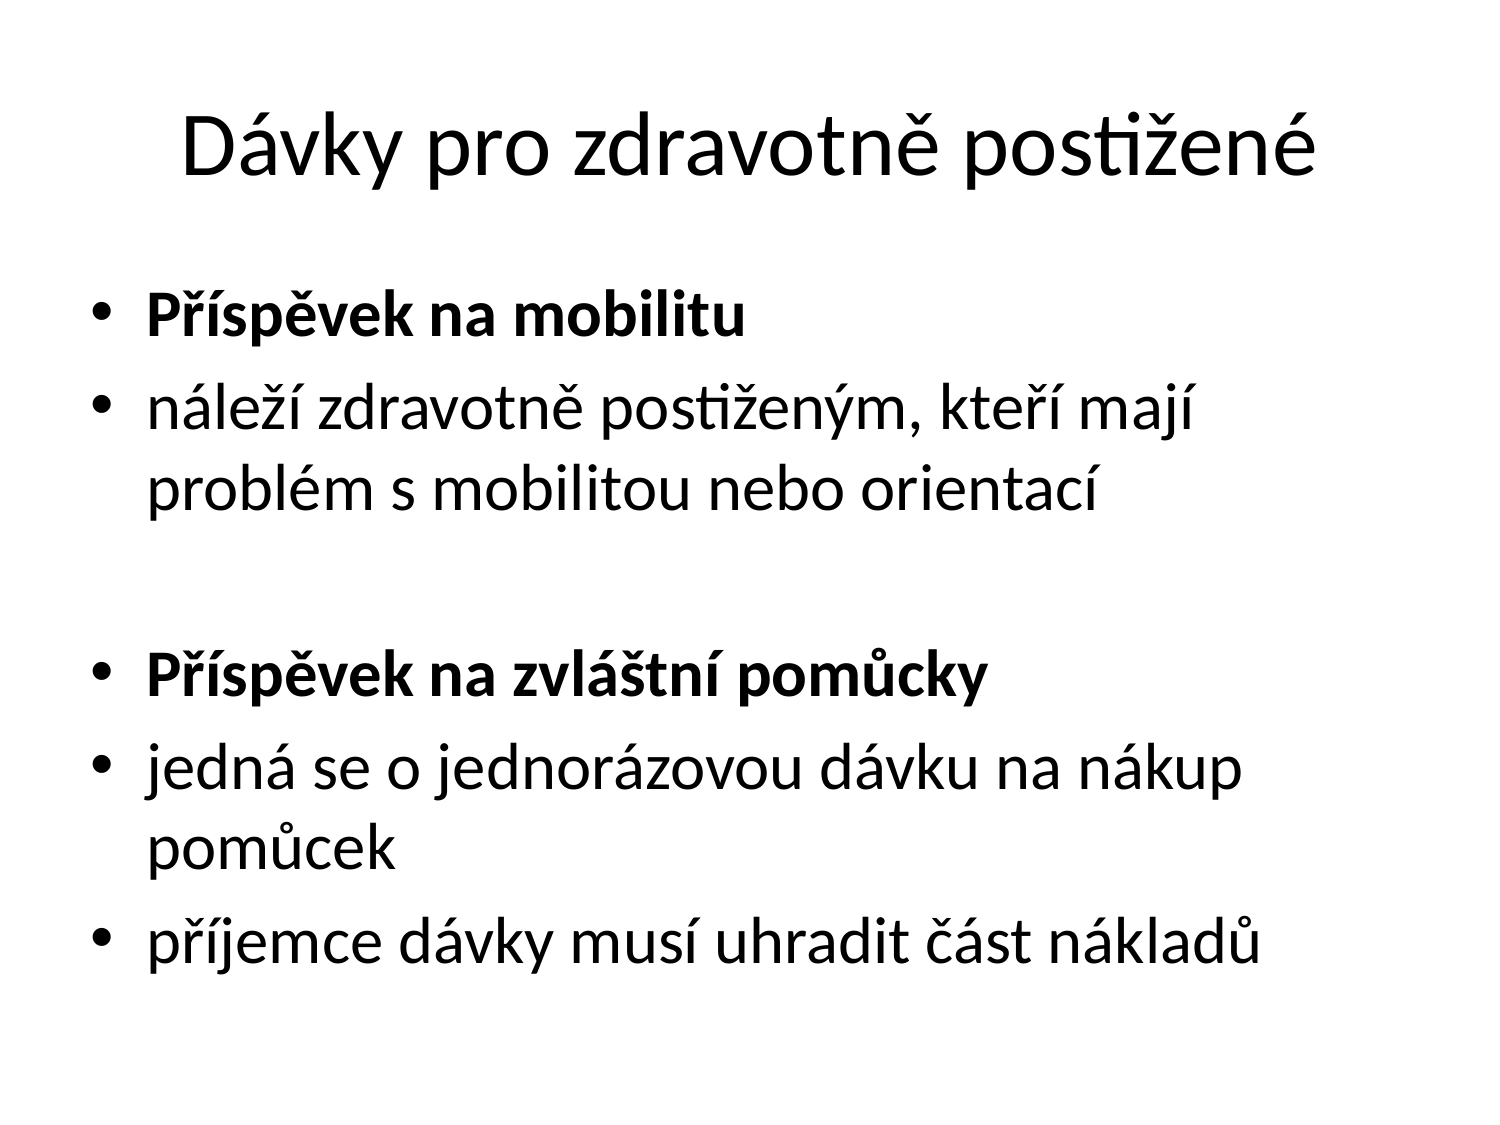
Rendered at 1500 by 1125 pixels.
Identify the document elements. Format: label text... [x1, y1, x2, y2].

list Příspěvek na mobilitu náleží zdravotně postiženým, kteří mají problém s mobilitou nebo orientací Příspěvek na zvláštní pomůcky jedná se o jednorázovou dávku na nákup pomůcek příjemce dávky musí uhradit část nákladů [75, 262, 1425, 1005]
title Dávky pro zdravotně postižené [75, 45, 1425, 233]
